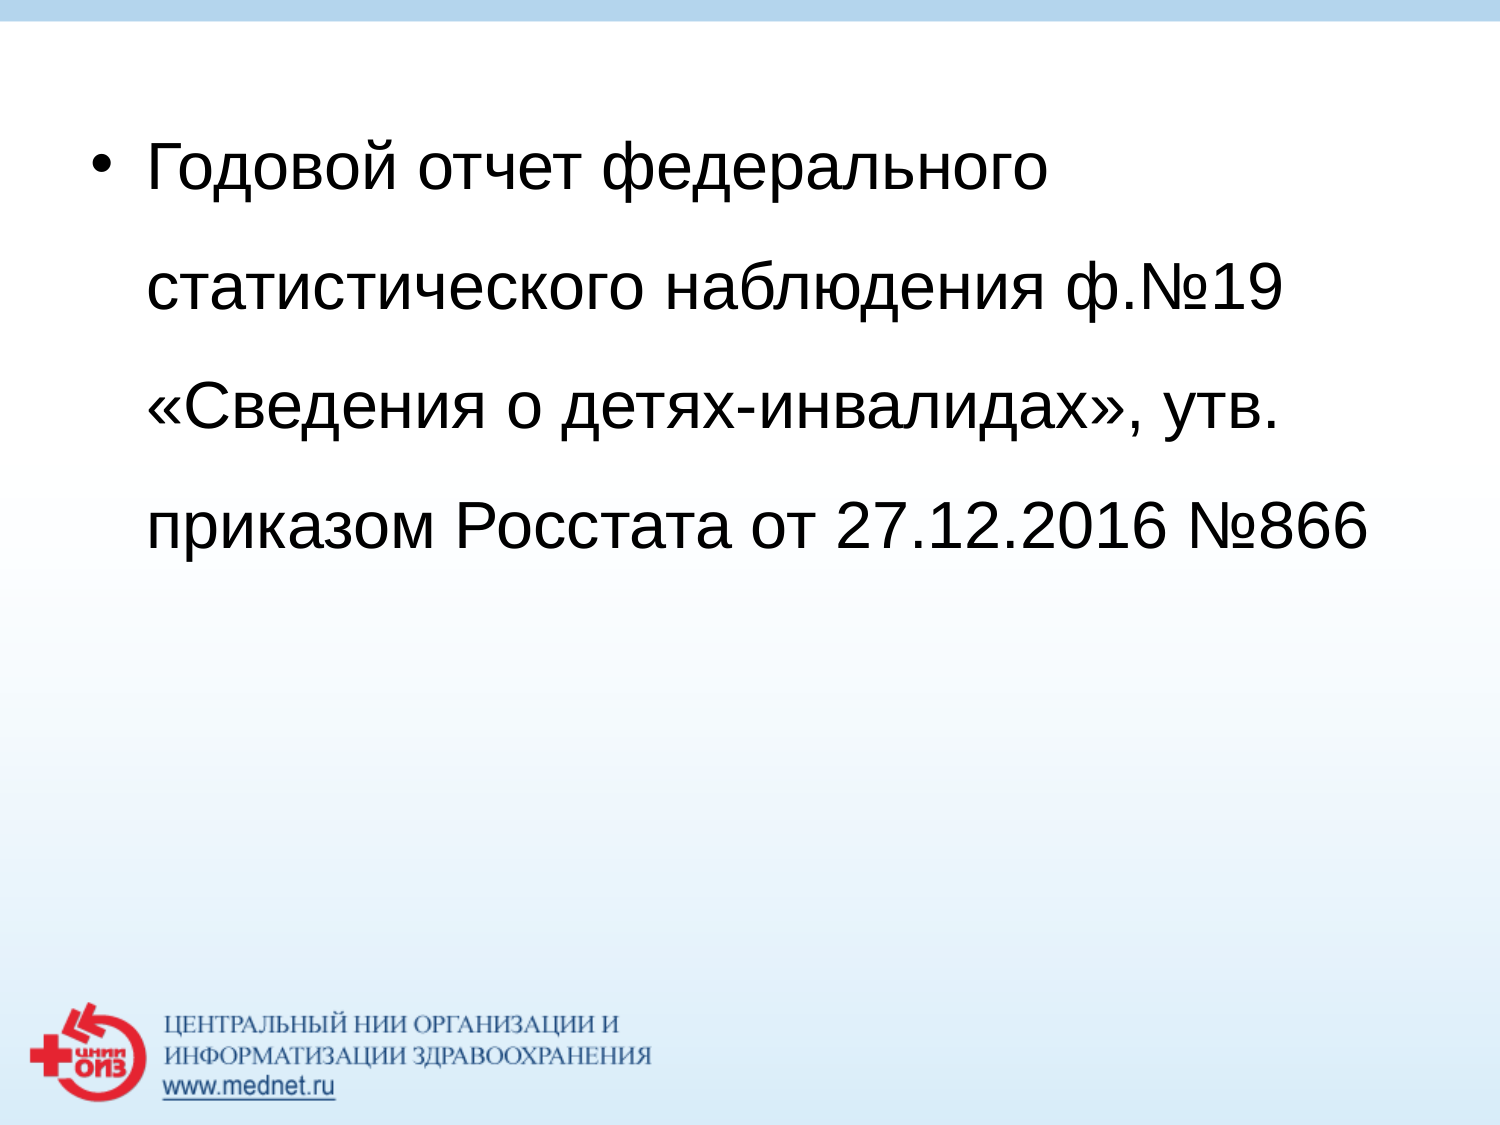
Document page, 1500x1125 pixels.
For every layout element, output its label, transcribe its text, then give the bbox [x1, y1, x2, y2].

picture [0, 0, 1500, 1125]
list Годовой отчет федерального статистического наблюдения ф.№19 «Сведения о детях-инвалидах», утв. приказом Росстата от 27.12.2016 №866 [75, 75, 1425, 963]
